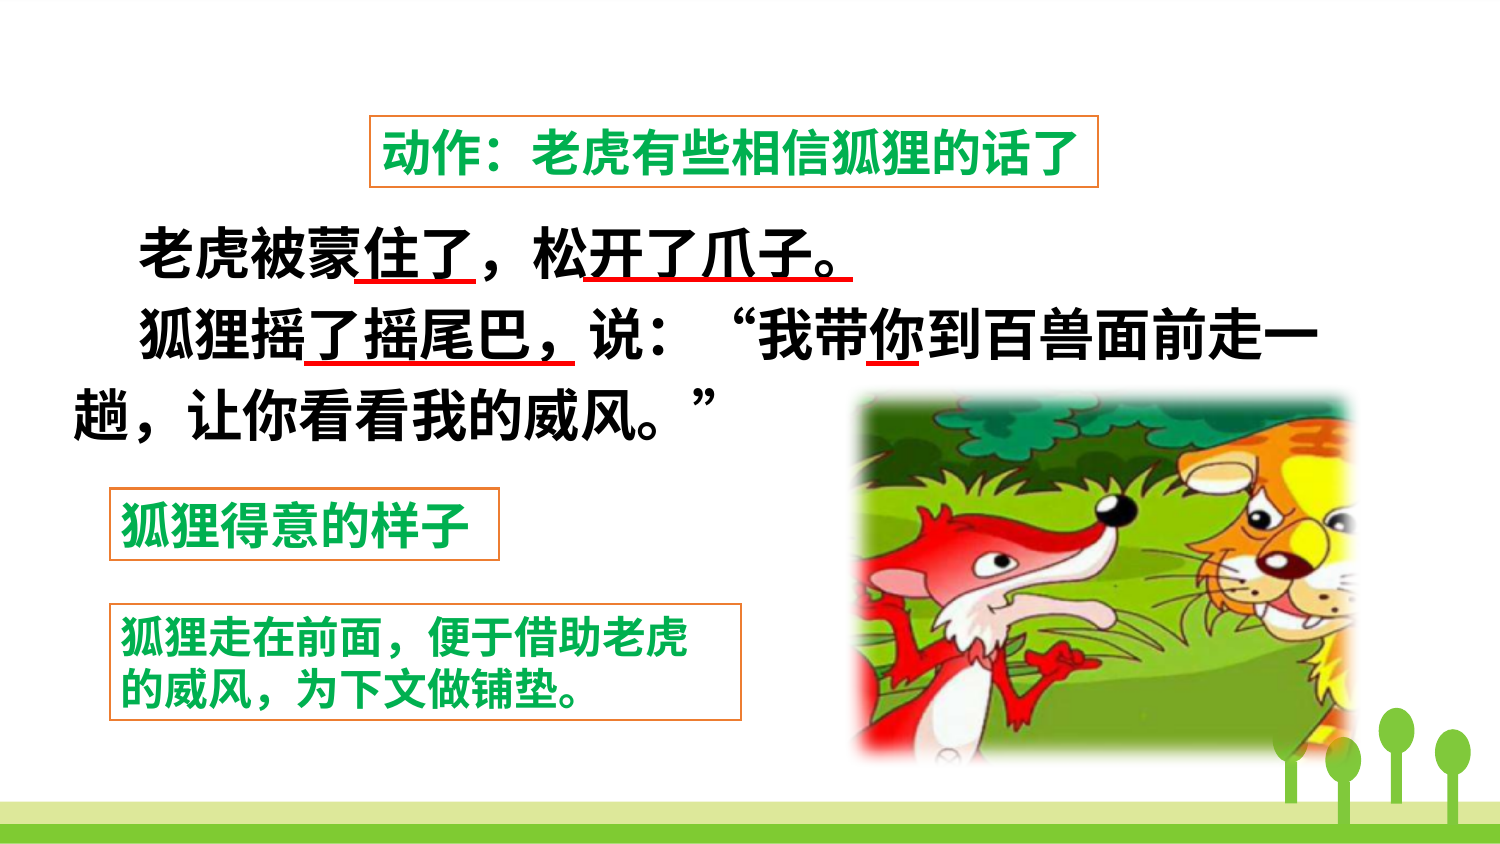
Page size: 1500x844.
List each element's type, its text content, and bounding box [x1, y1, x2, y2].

text_box 狐狸得意的样子 [109, 487, 500, 561]
text_box 狐狸走在前面，便于借助老虎的威风，为下文做铺垫。 [109, 603, 742, 721]
text_box 老虎被蒙住了，松开了爪子。 狐狸摇了摇尾巴，说：“我带你到百兽面前走一趟，让你看看我的威风。” [62, 199, 1348, 454]
text_box 动作：老虎有些相信狐狸的话了 [369, 115, 1099, 188]
picture [0, 0, 1500, 801]
